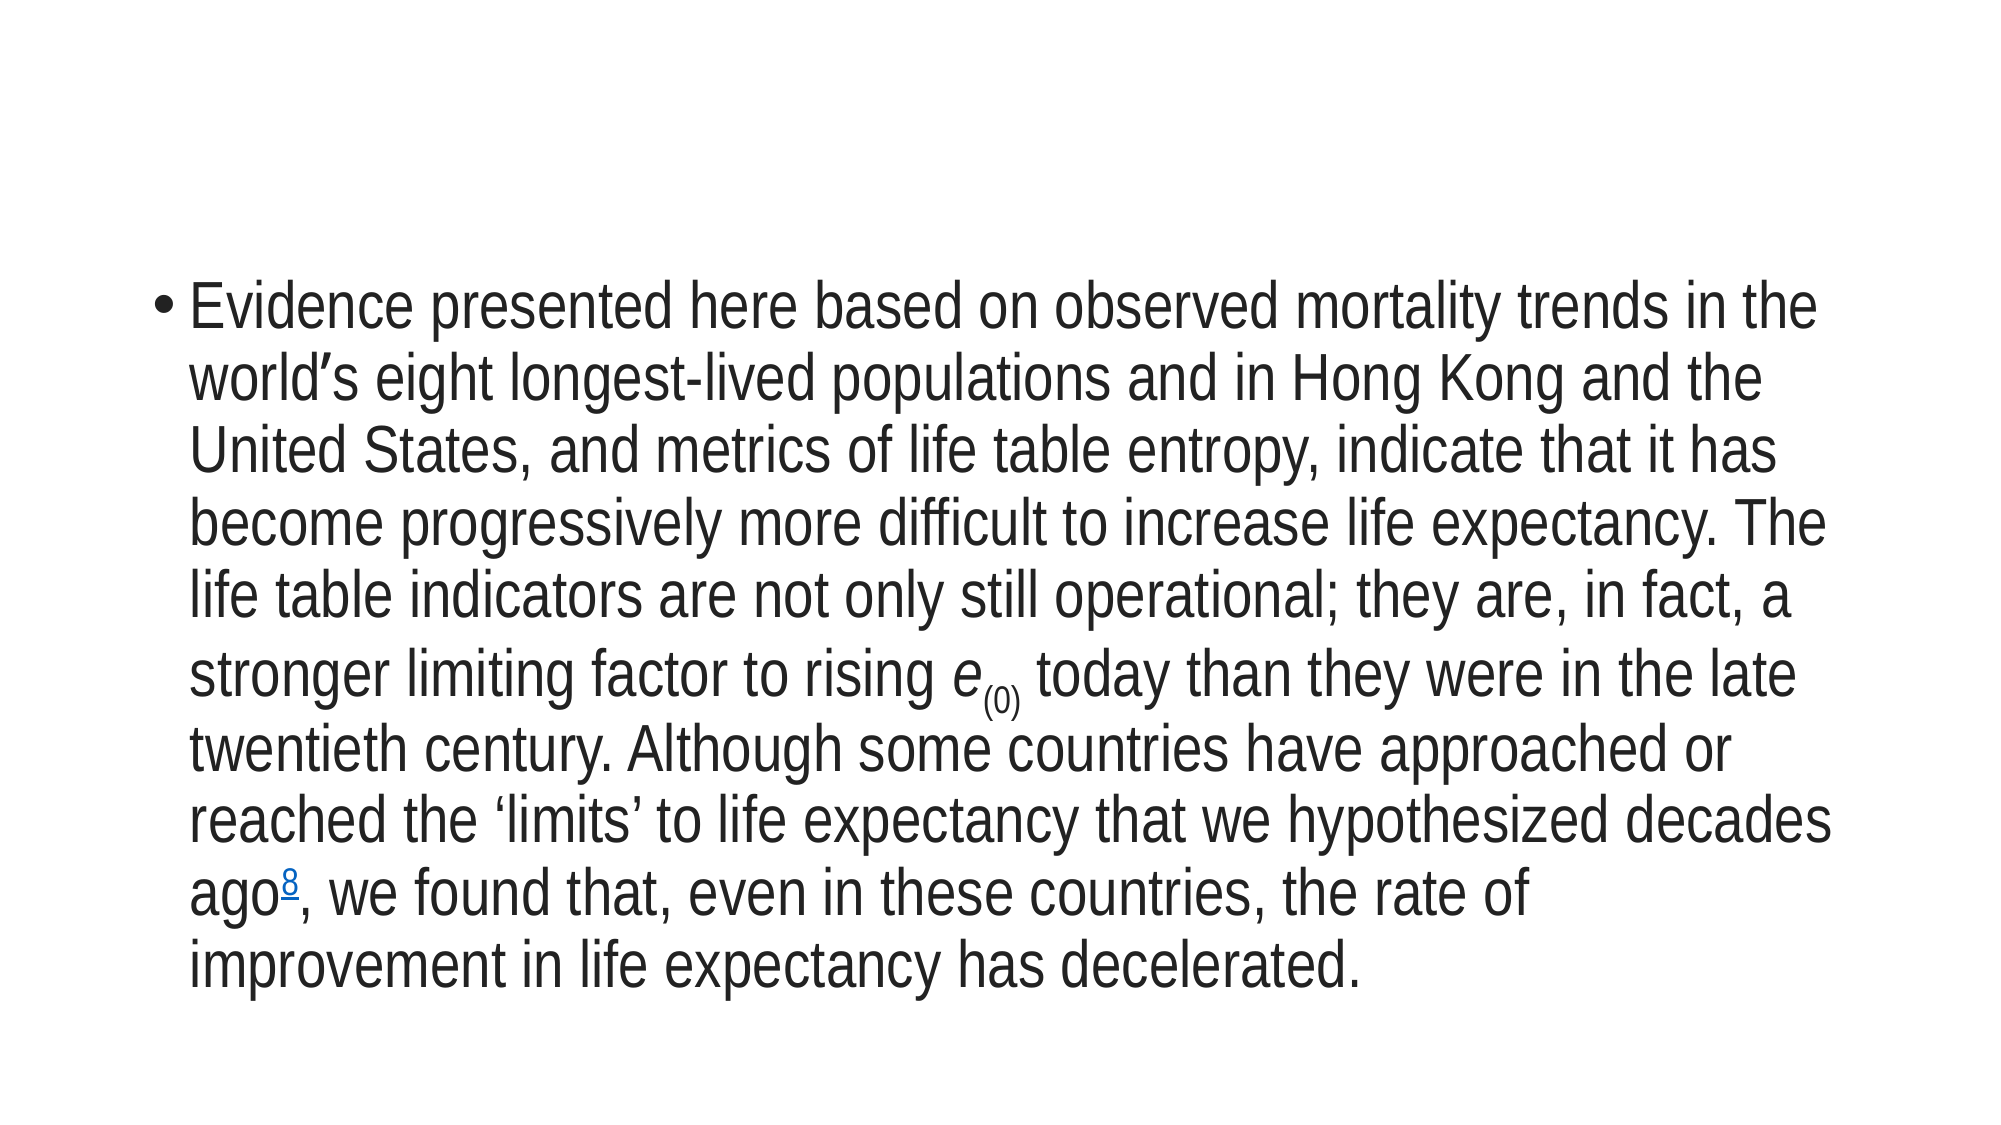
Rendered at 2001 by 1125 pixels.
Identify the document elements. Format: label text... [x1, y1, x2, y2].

list Evidence presented here based on observed mortality trends in the worldʼs eight longest-lived populations and in Hong Kong and the United States, and metrics of life table entropy, indicate that it has become progressively more difficult to increase life expectancy. The life table indicators are not only still operational; they are, in fact, a stronger limiting factor to rising e(0) today than they were in the late twentieth century. Although some countries have approached or reached the ‘limits’ to life expectancy that we hypothesized decades ago8, we found that, even in these countries, the rate of improvement in life expectancy has decelerated. [137, 263, 1863, 1077]
